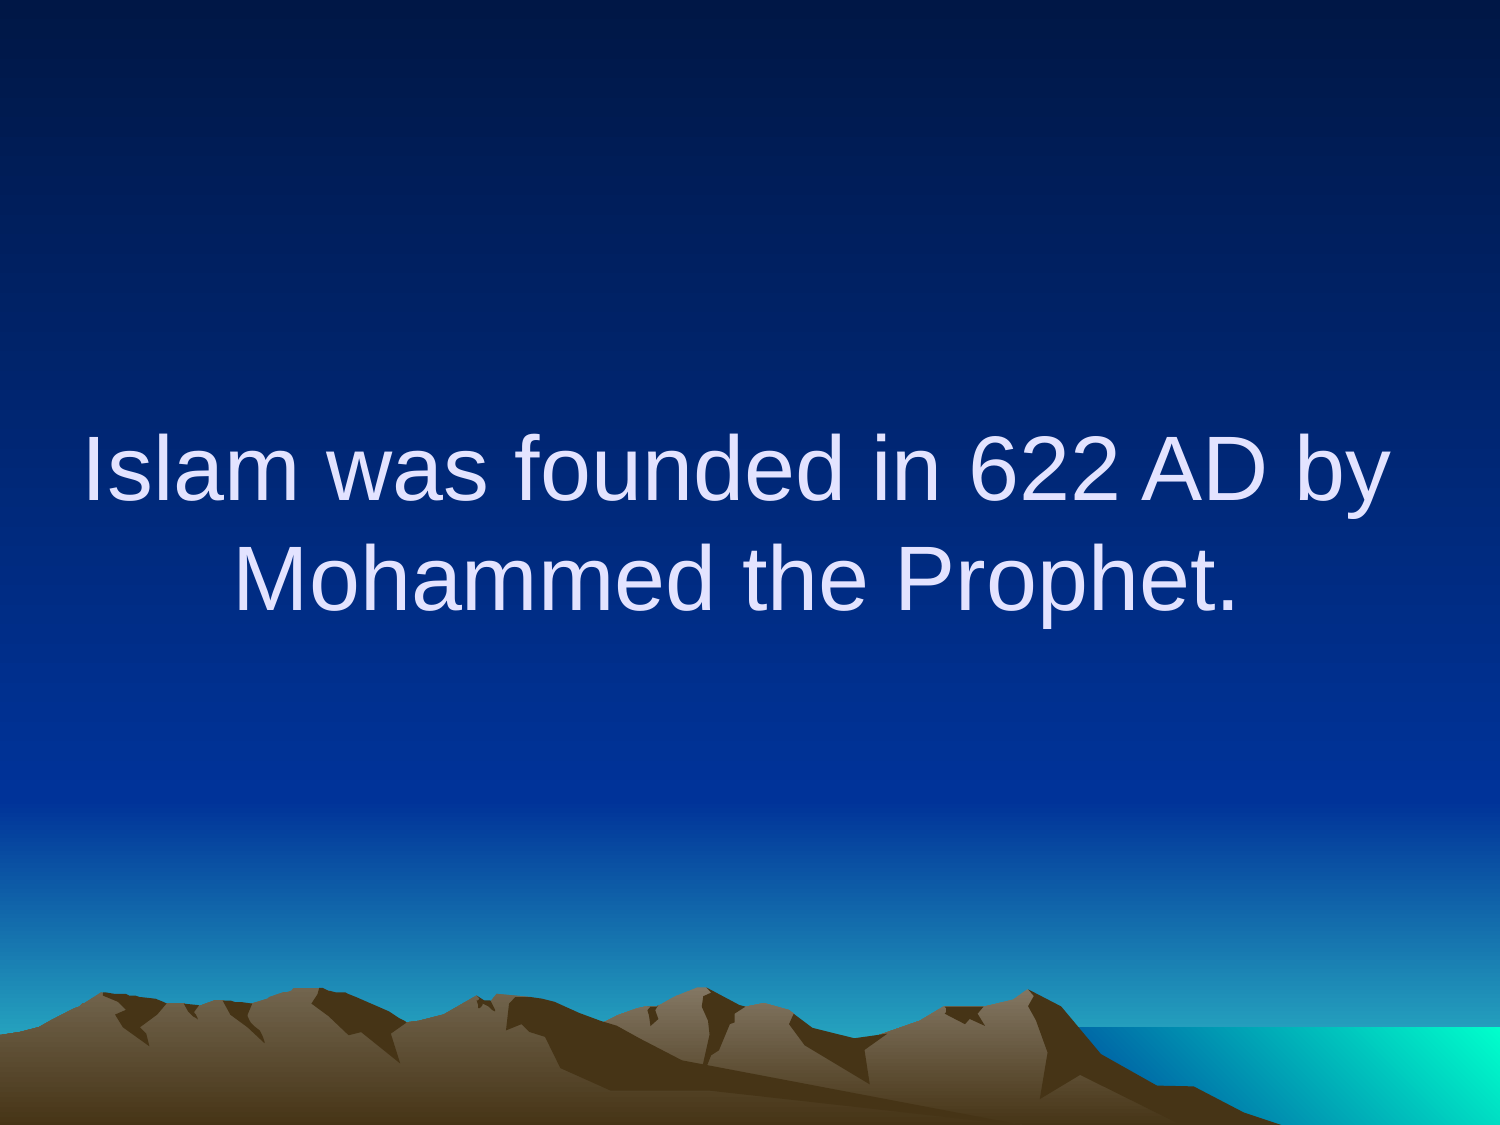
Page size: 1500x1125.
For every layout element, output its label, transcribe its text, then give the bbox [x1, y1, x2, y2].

title Islam was founded in 622 AD by Mohammed the Prophet. [62, 349, 1413, 688]
